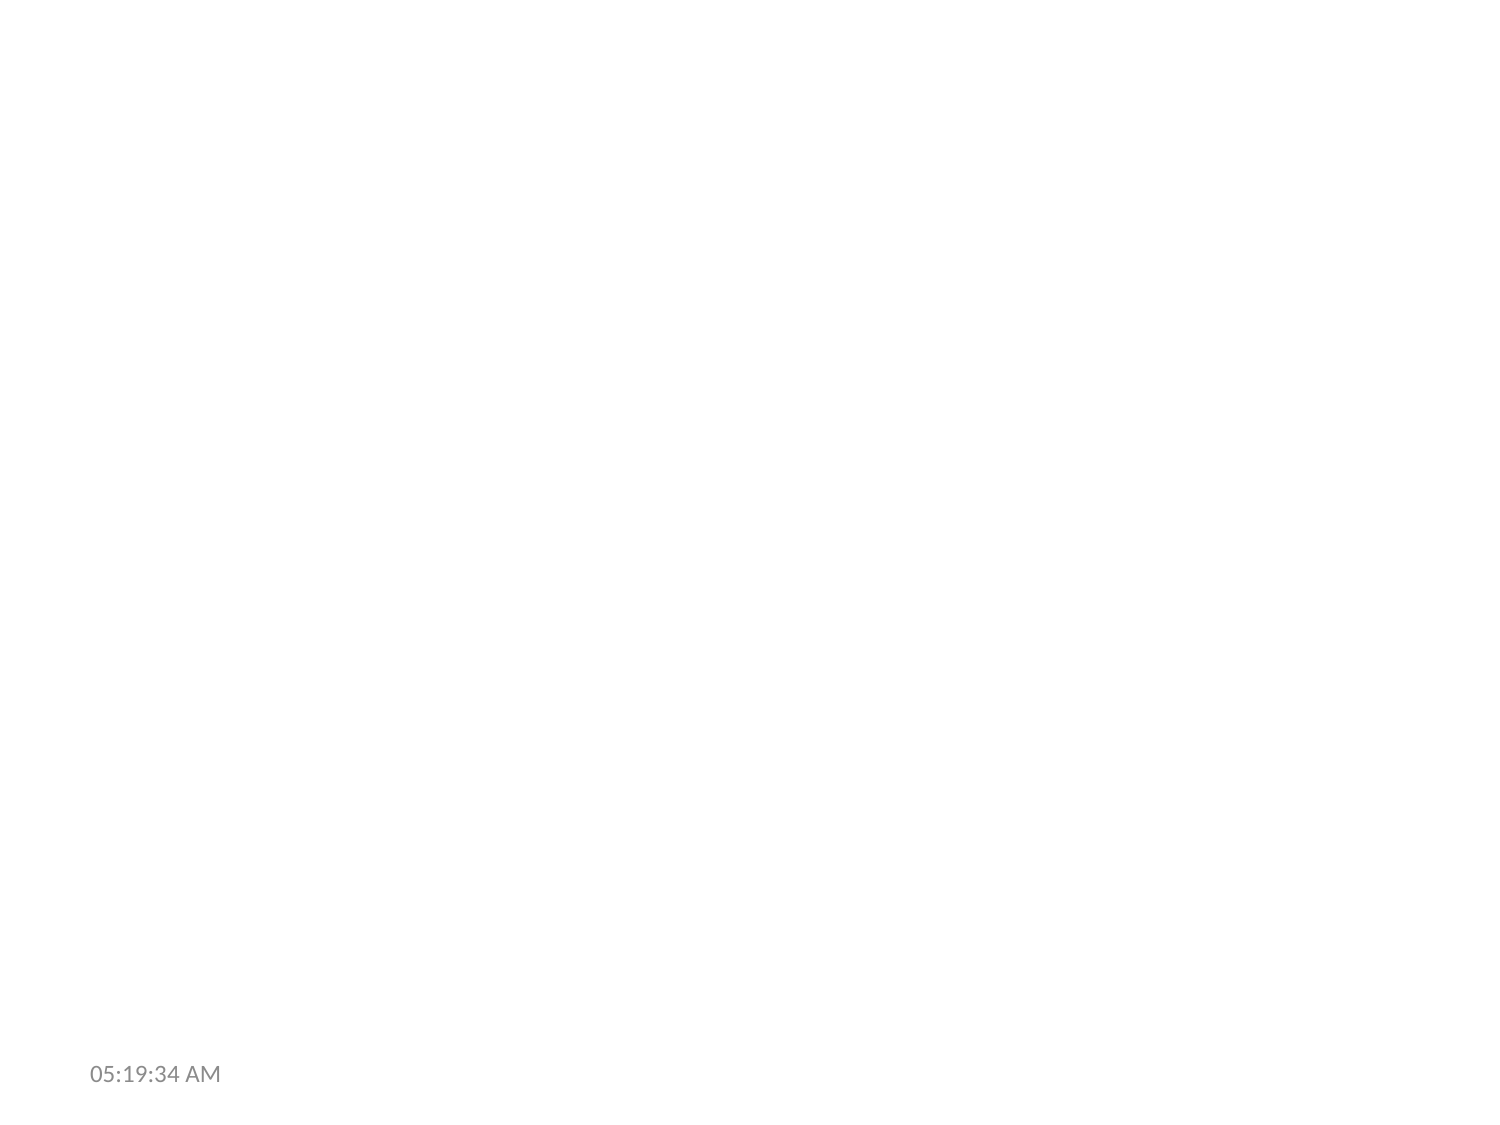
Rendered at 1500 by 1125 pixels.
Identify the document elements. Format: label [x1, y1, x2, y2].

slide_number [75, 1042, 425, 1103]
